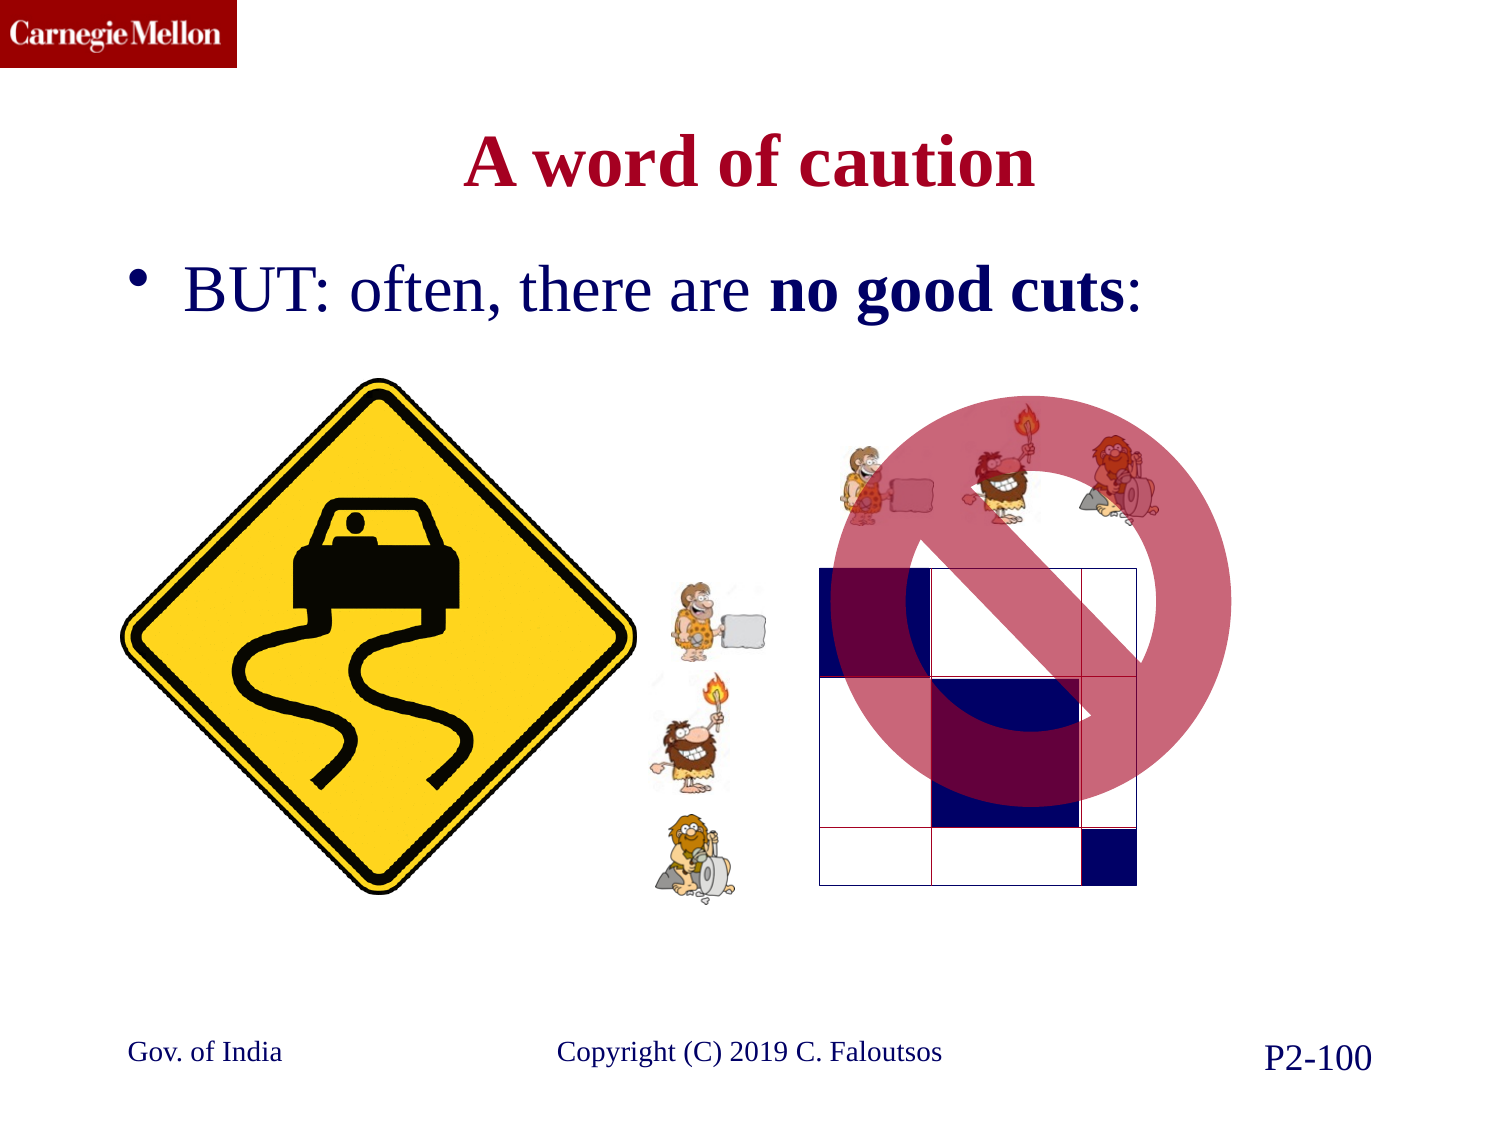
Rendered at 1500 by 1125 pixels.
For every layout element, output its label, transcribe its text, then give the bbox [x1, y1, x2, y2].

slide_number P2-100 [1074, 1024, 1388, 1101]
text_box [648, 401, 1159, 905]
picture [0, 0, 237, 68]
text_box [1163, 446, 1232, 756]
list BUT: often, there are no good cuts: [112, 237, 1388, 1001]
footer Copyright (C) 2019 C. Faloutsos [512, 1024, 988, 1101]
slide_number Gov. of India [112, 1024, 426, 1101]
picture [120, 378, 638, 896]
text_box [990, 395, 1072, 400]
title A word of caution [112, 99, 1388, 213]
